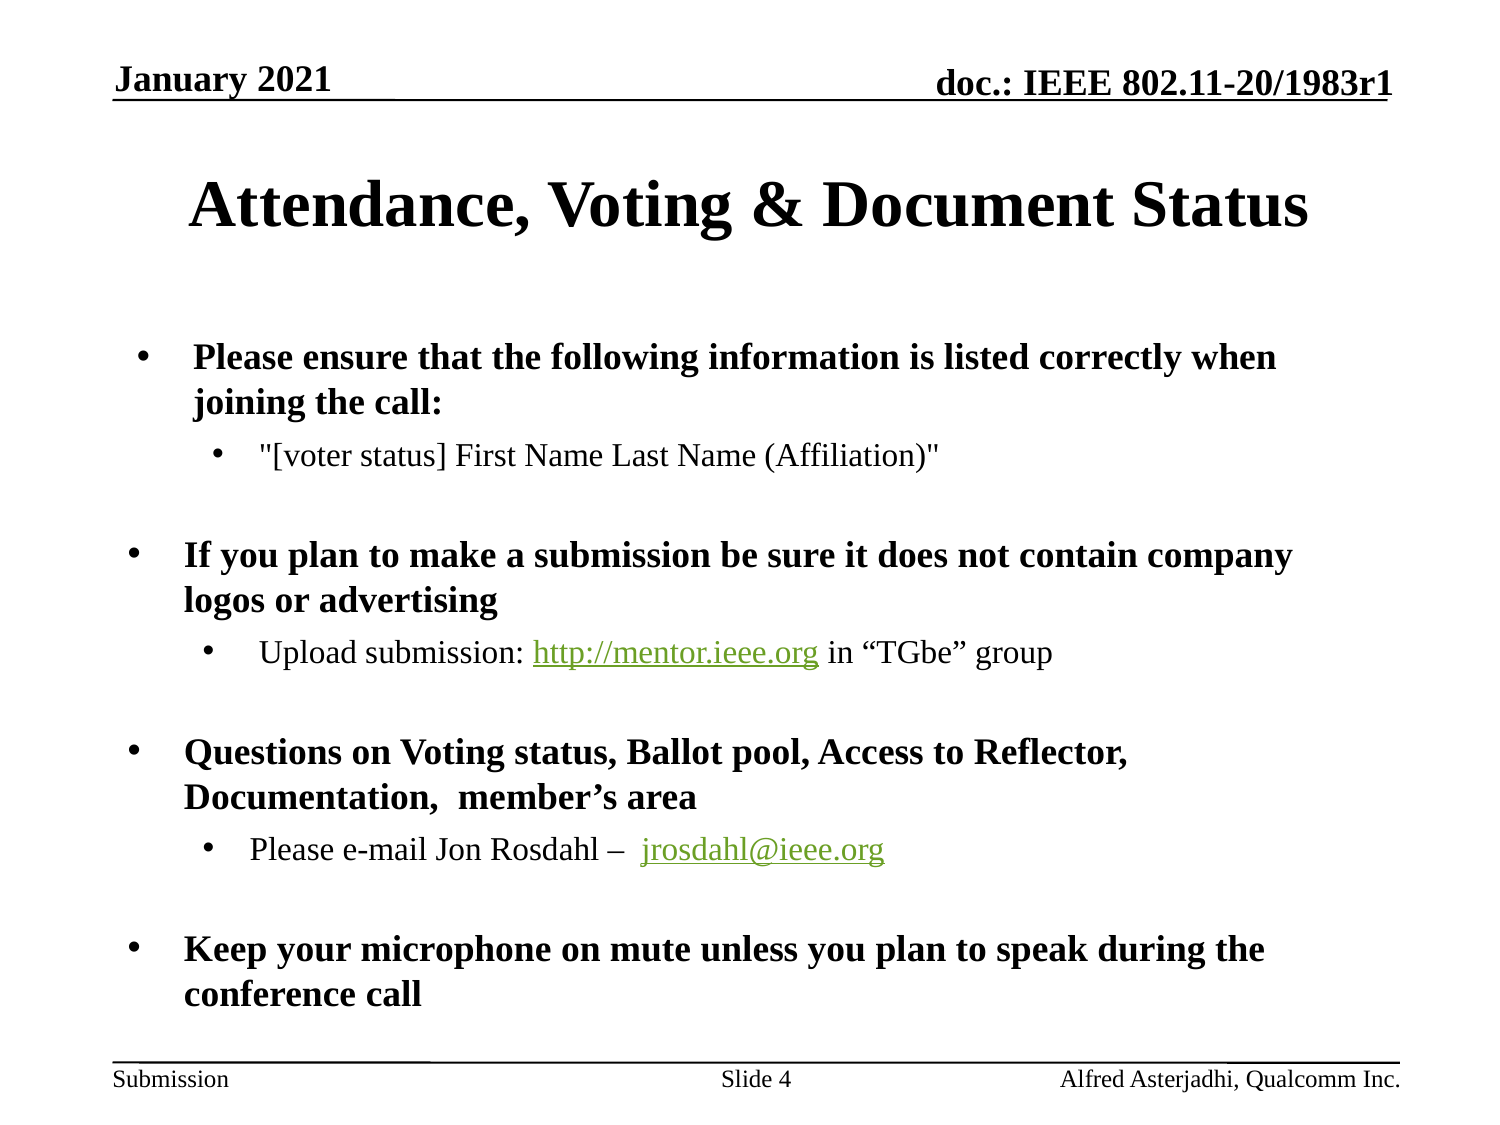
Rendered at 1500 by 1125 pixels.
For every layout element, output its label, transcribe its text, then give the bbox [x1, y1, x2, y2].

title Attendance, Voting & Document Status [112, 112, 1388, 288]
list Please ensure that the following information is listed correctly when joining the call: "[voter status] First Name Last Name (Affiliation)" If you plan to make a submission be sure it does not contain company logos or advertising Upload submission: http://mentor.ieee.org in “TGbe” group Questions on Voting status, Ballot pool, Access to Reflector, Documentation, member’s area Please e-mail Jon Rosdahl – jrosdahl@ieee.org Keep your microphone on mute unless you plan to speak during the conference call [112, 324, 1388, 1038]
slide_number Slide 4 [712, 1061, 800, 1123]
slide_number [114, 54, 423, 100]
footer Alfred Asterjadhi, Qualcomm Inc. [878, 1061, 1402, 1093]
